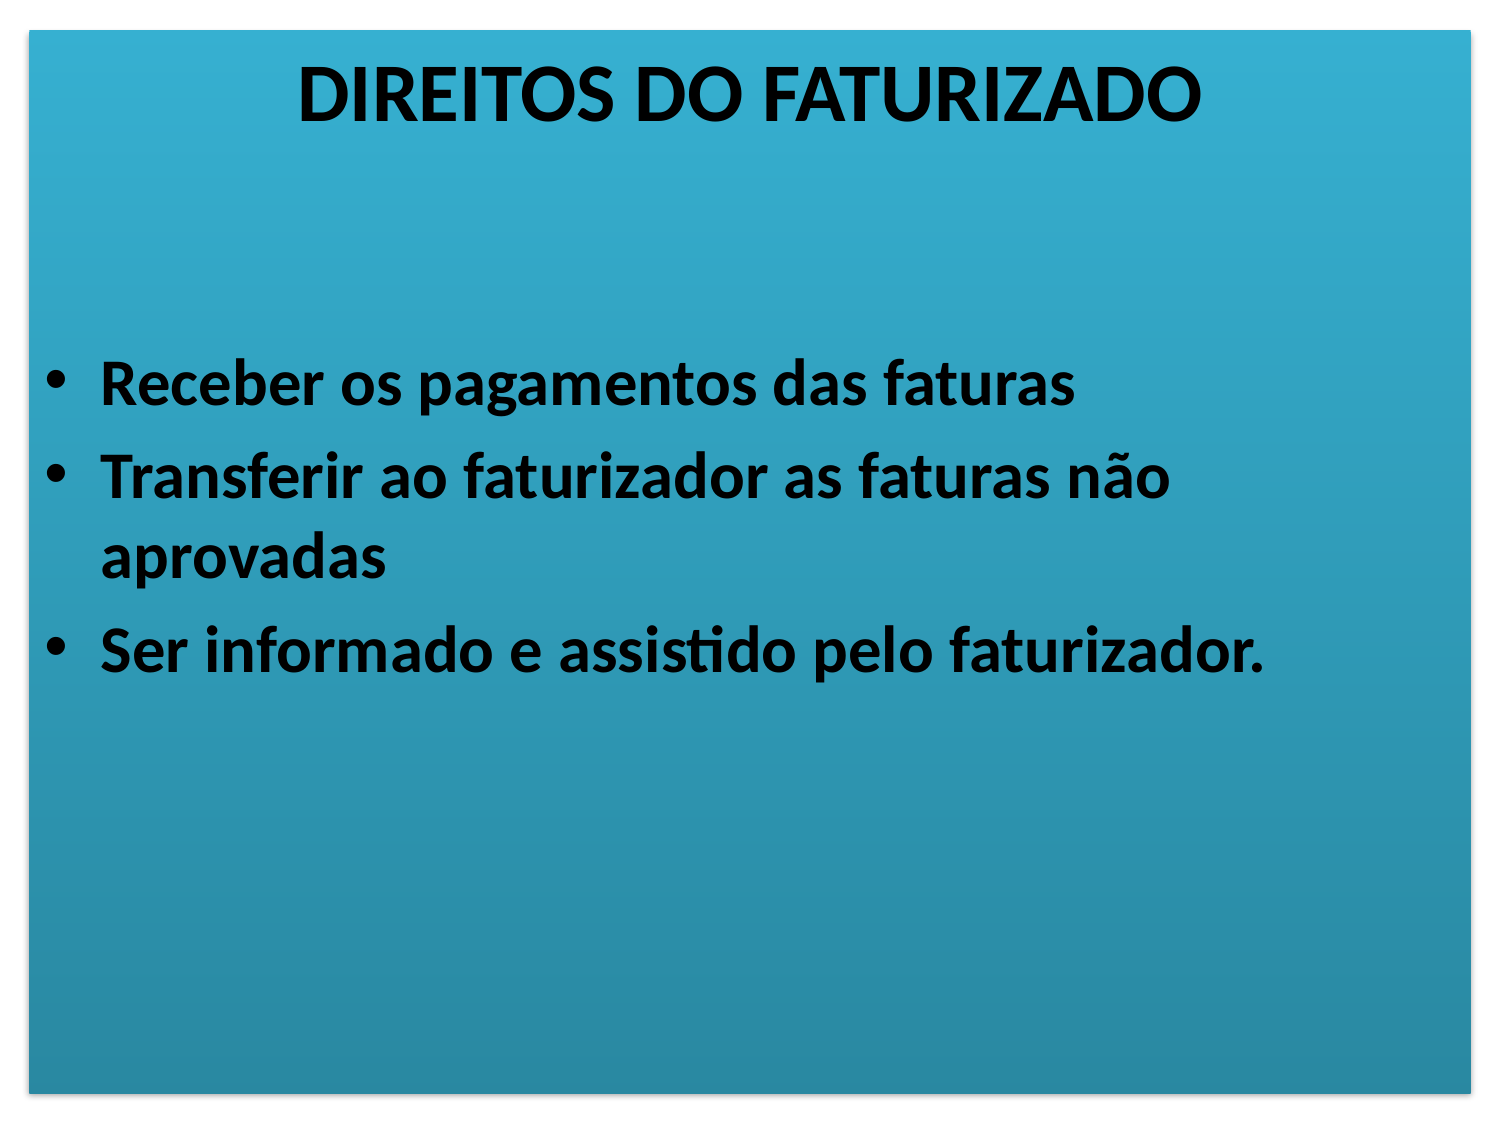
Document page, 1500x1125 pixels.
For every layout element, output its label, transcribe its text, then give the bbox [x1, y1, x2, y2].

text_box DIREITOS DO FATURIZADO Receber os pagamentos das faturas Transferir ao faturizador as faturas não aprovadas Ser informado e assistido pelo faturizador. [29, 30, 1471, 1094]
